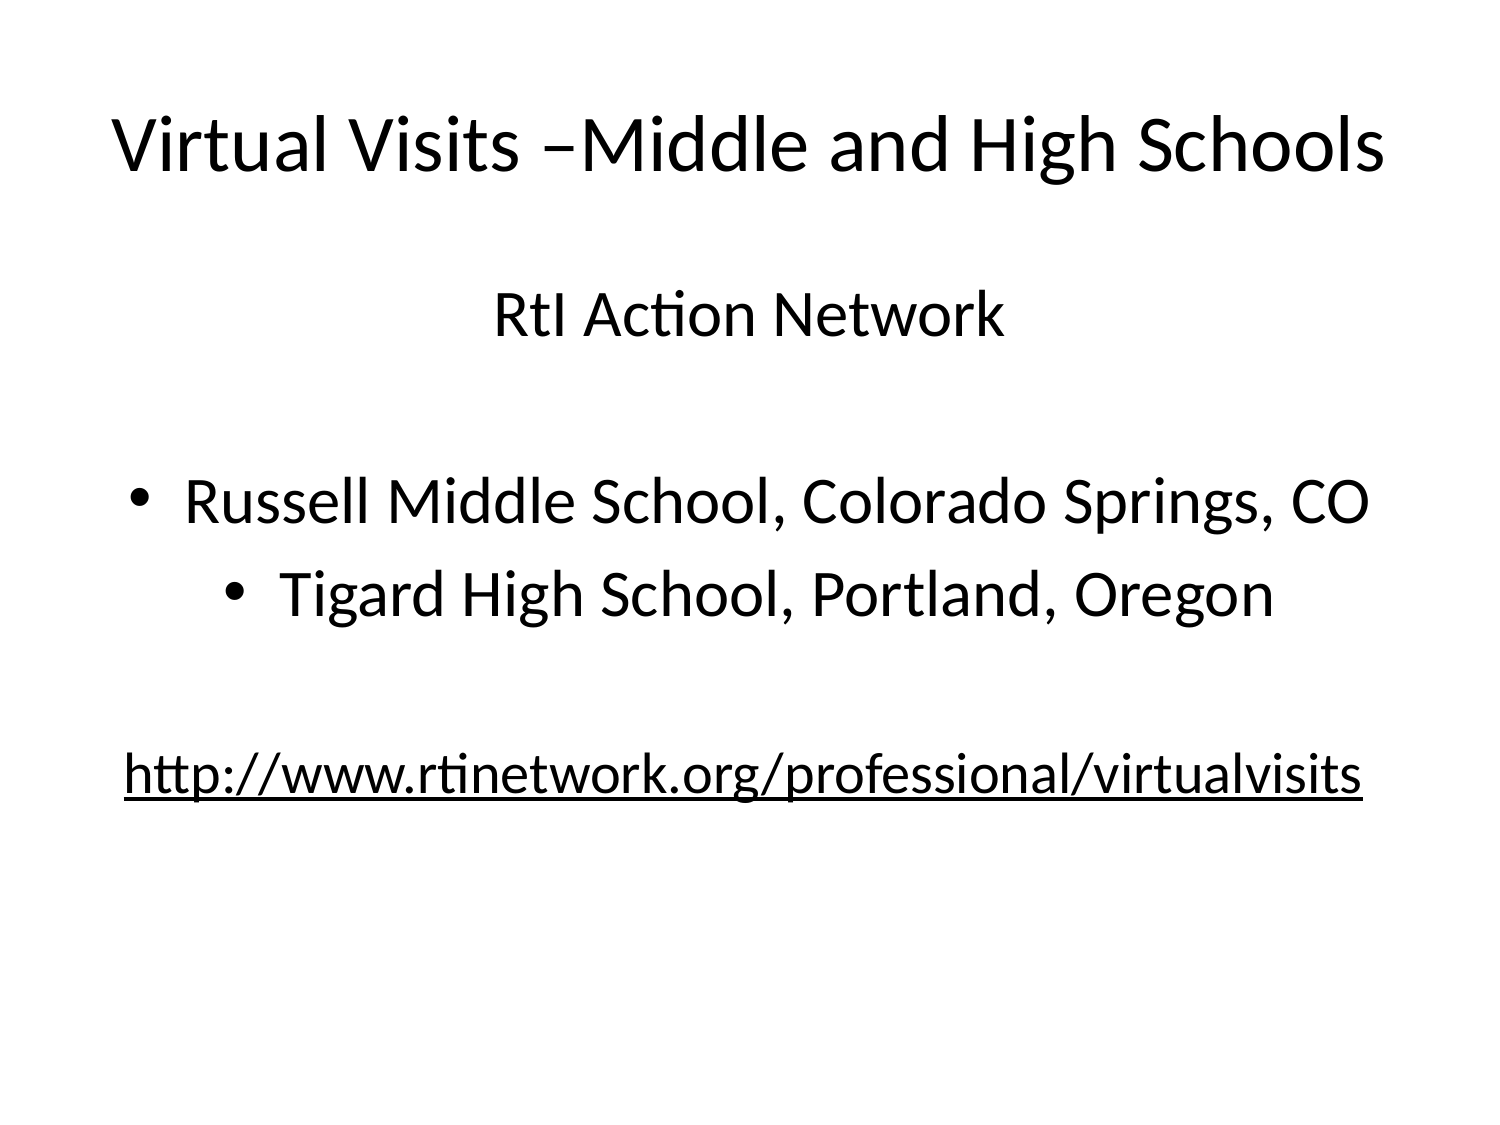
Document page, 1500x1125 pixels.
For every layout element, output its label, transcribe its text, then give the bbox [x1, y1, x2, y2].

title Virtual Visits –Middle and High Schools [75, 45, 1425, 233]
list RtI Action Network Russell Middle School, Colorado Springs, CO Tigard High School, Portland, Oregon http://www.rtinetwork.org/professional/virtualvisits [75, 262, 1425, 1005]
